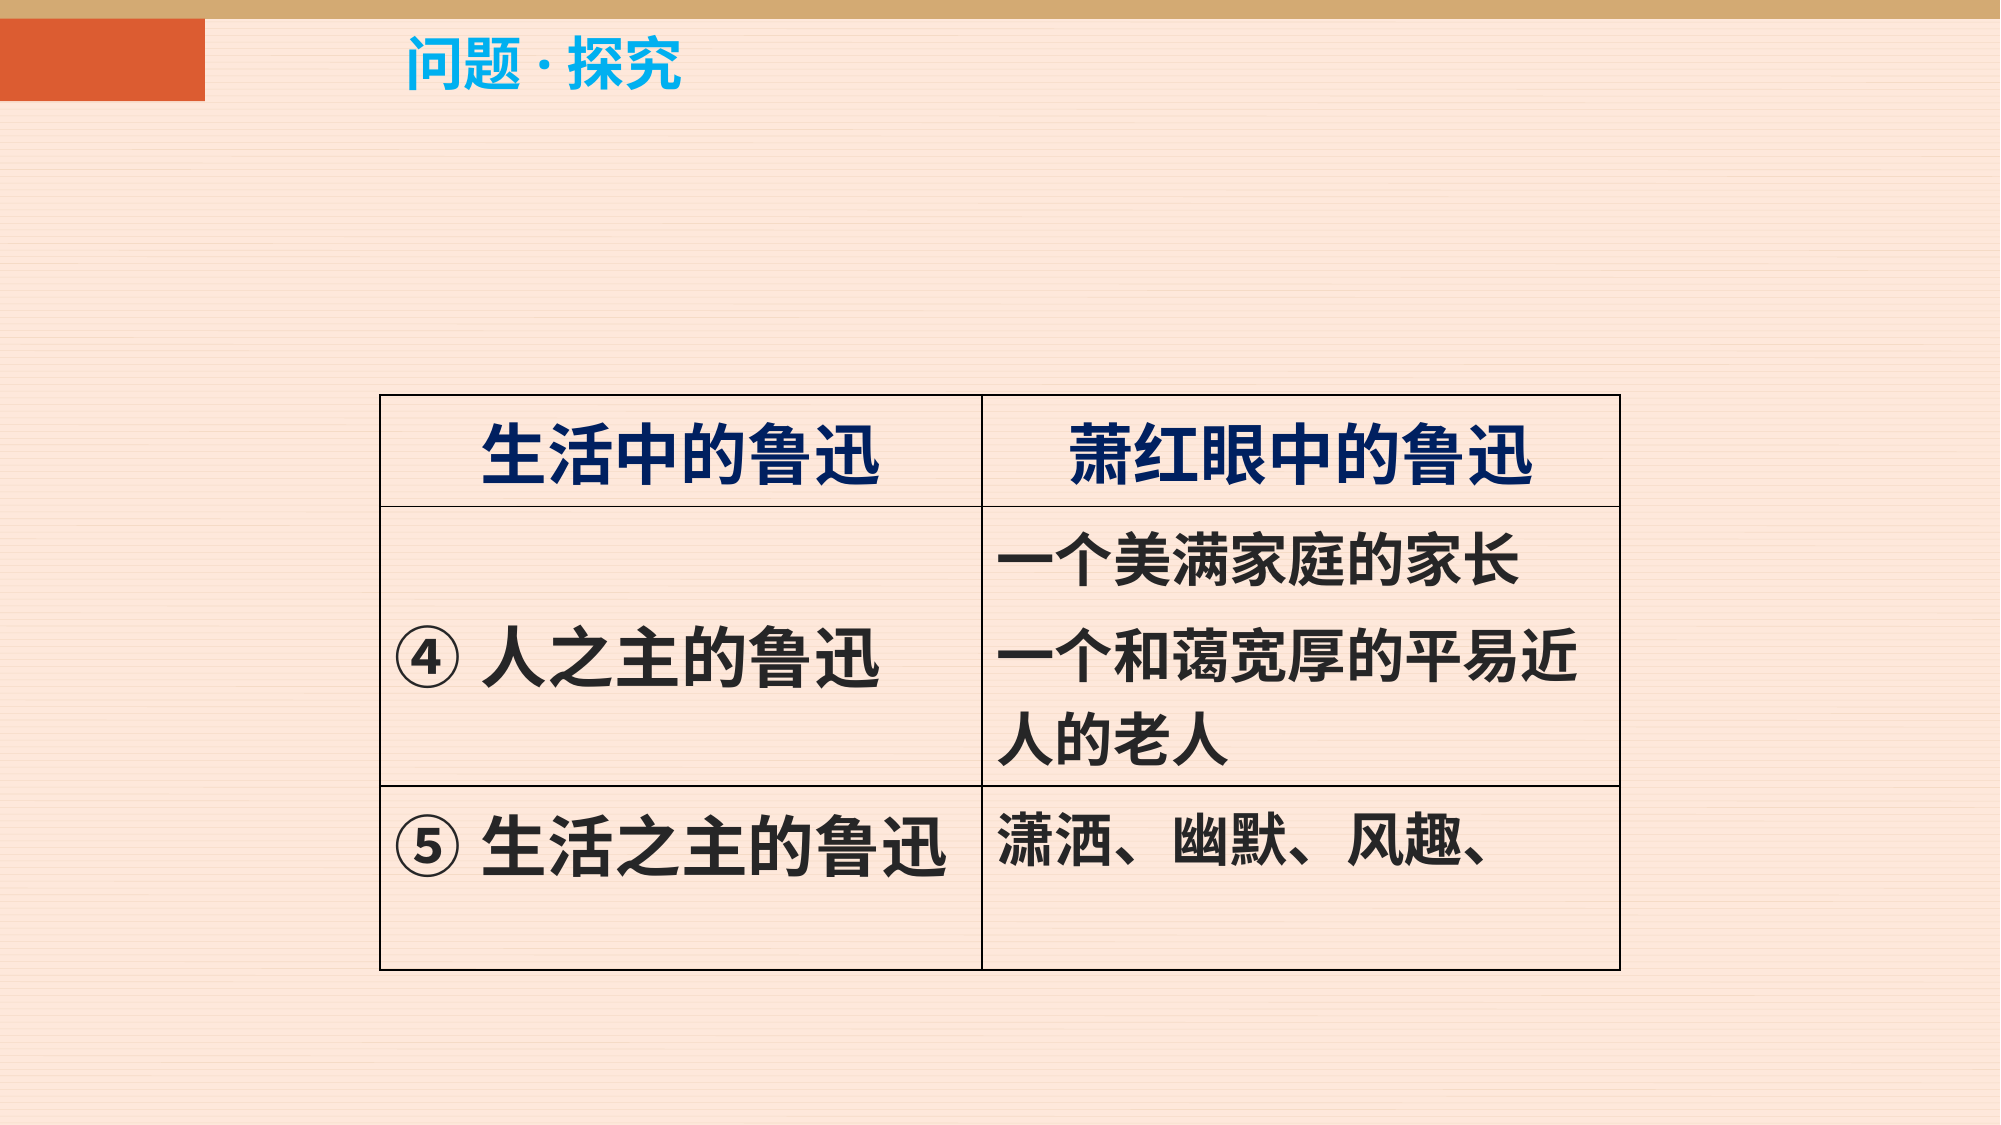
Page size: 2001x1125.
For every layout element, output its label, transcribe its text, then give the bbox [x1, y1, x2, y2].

table_cell ④人之主的鲁迅 [381, 507, 981, 785]
table_cell 一个美满家庭的家长 一个和蔼宽厚的平易近人的老人 [983, 507, 1619, 785]
table_header 生活中的鲁迅 [381, 396, 981, 506]
table_header 萧红眼中的鲁迅 [983, 396, 1619, 506]
table_cell 潇洒、幽默、风趣、 [983, 787, 1619, 969]
text_box 问题·探究 [353, 20, 736, 104]
table_cell ⑤生活之主的鲁迅 [381, 787, 981, 969]
